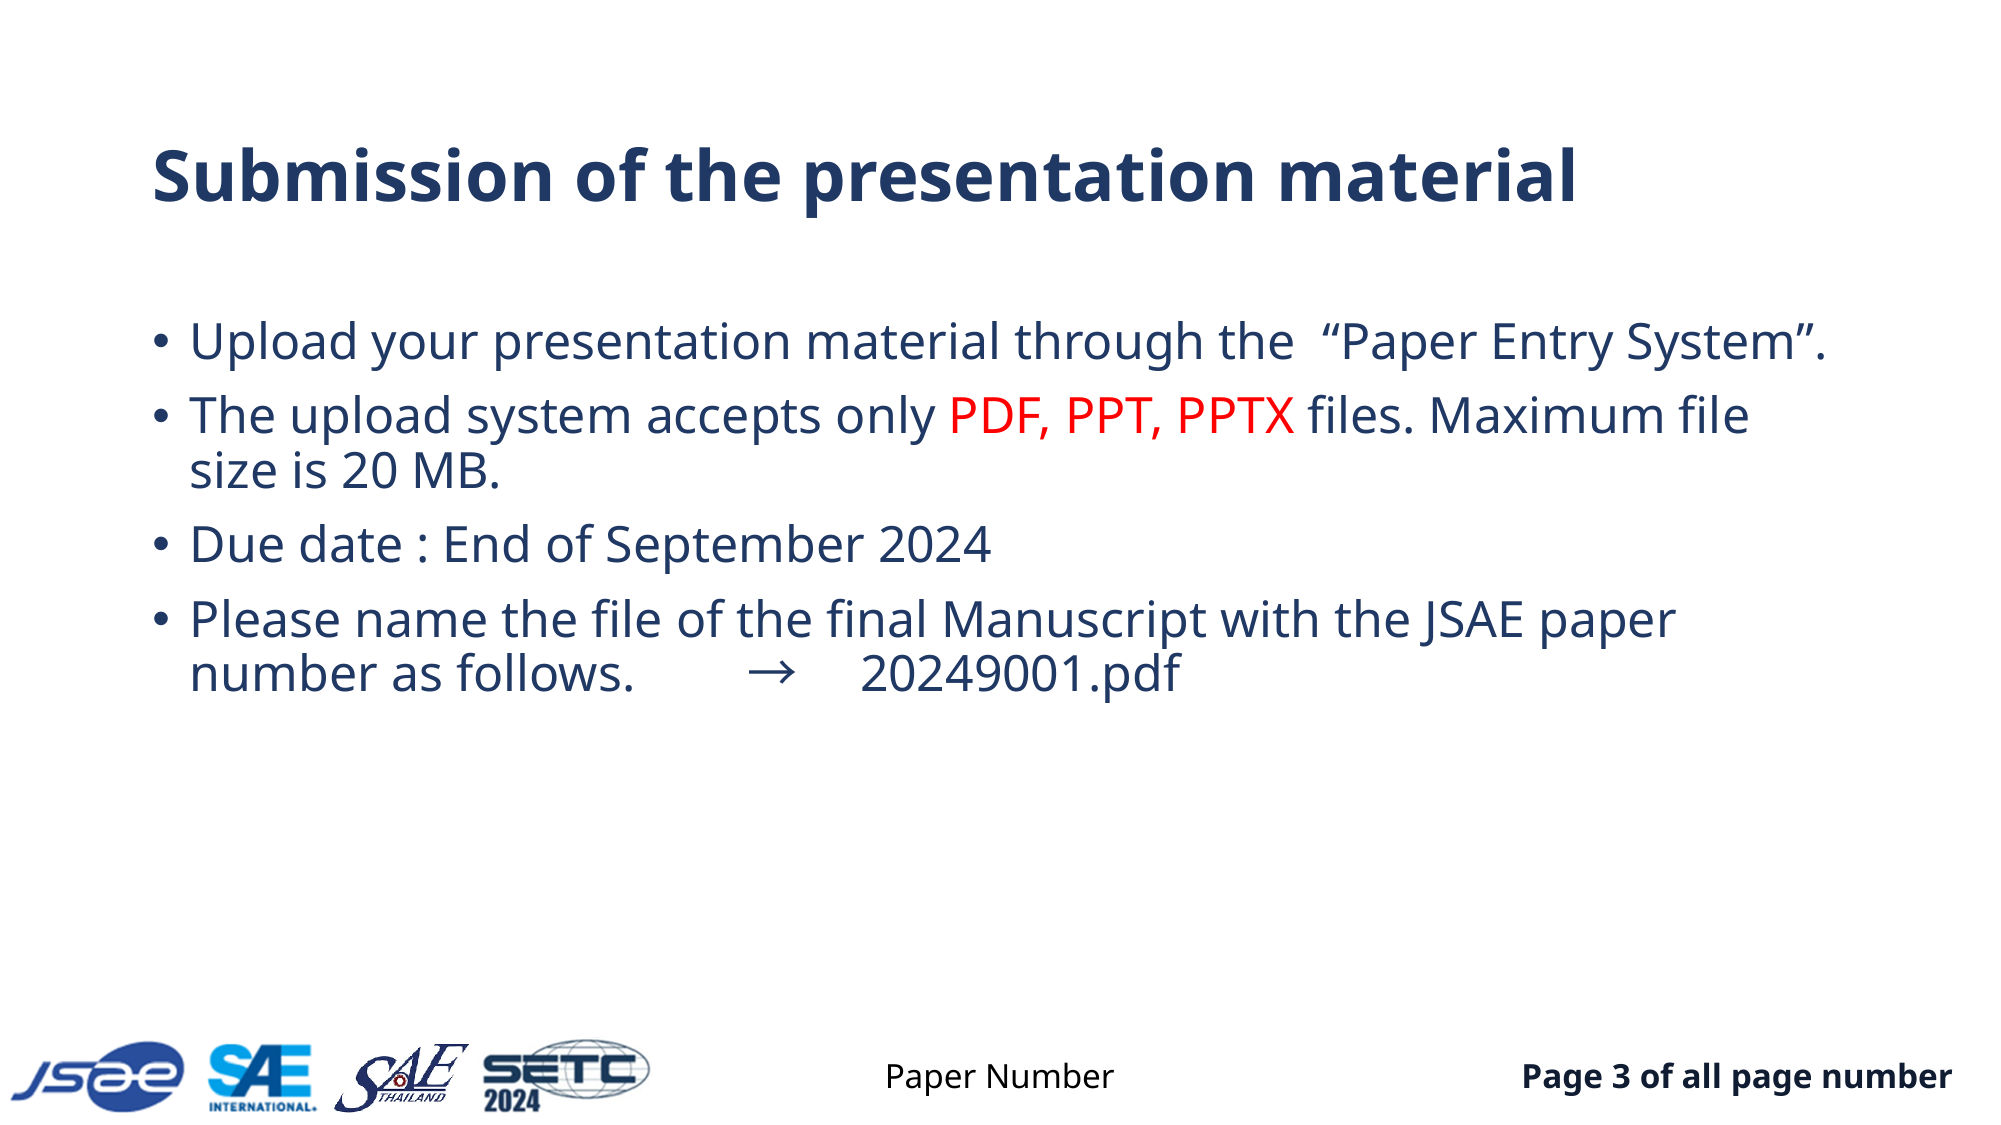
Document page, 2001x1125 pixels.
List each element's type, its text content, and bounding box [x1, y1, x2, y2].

title Submission of the presentation material [137, 111, 1925, 247]
picture [1, 1031, 673, 1125]
footer Page 3 of all page number [1499, 1047, 1976, 1108]
list Upload your presentation material through the “Paper Entry System”. The upload system accepts only PDF, PPT, PPTX files. Maximum file size is 20 MB. Due date : End of September 2024 Please name the file of the final Manuscript with the JSAE paper number as follows. → 20249001.pdf [137, 308, 1863, 1019]
